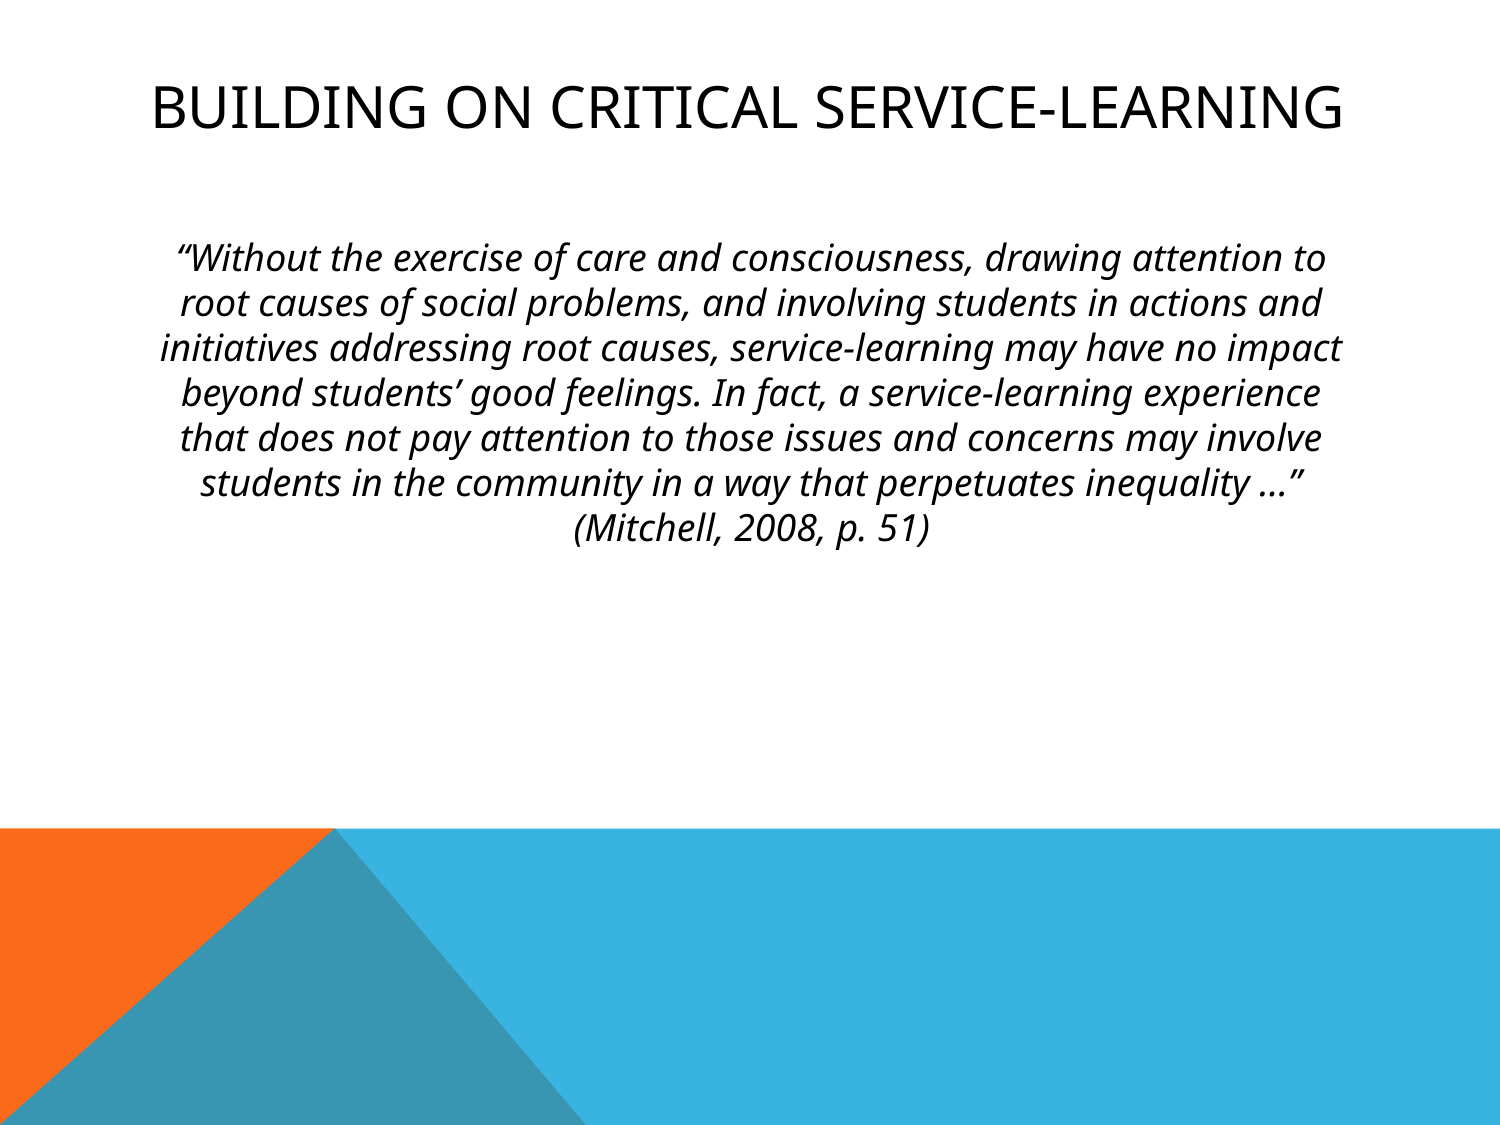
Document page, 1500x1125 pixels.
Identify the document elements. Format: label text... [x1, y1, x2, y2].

list “Without the exercise of care and consciousness, drawing attention to root causes of social problems, and involving students in actions and initiatives addressing root causes, service-learning may have no impact beyond students’ good feelings. In fact, a service-learning experience that does not pay attention to those issues and concerns may involve students in the community in a way that perpetuates inequality …” (Mitchell, 2008, p. 51) [135, 180, 1369, 768]
title Building on critical service-learning [135, 60, 1369, 150]
